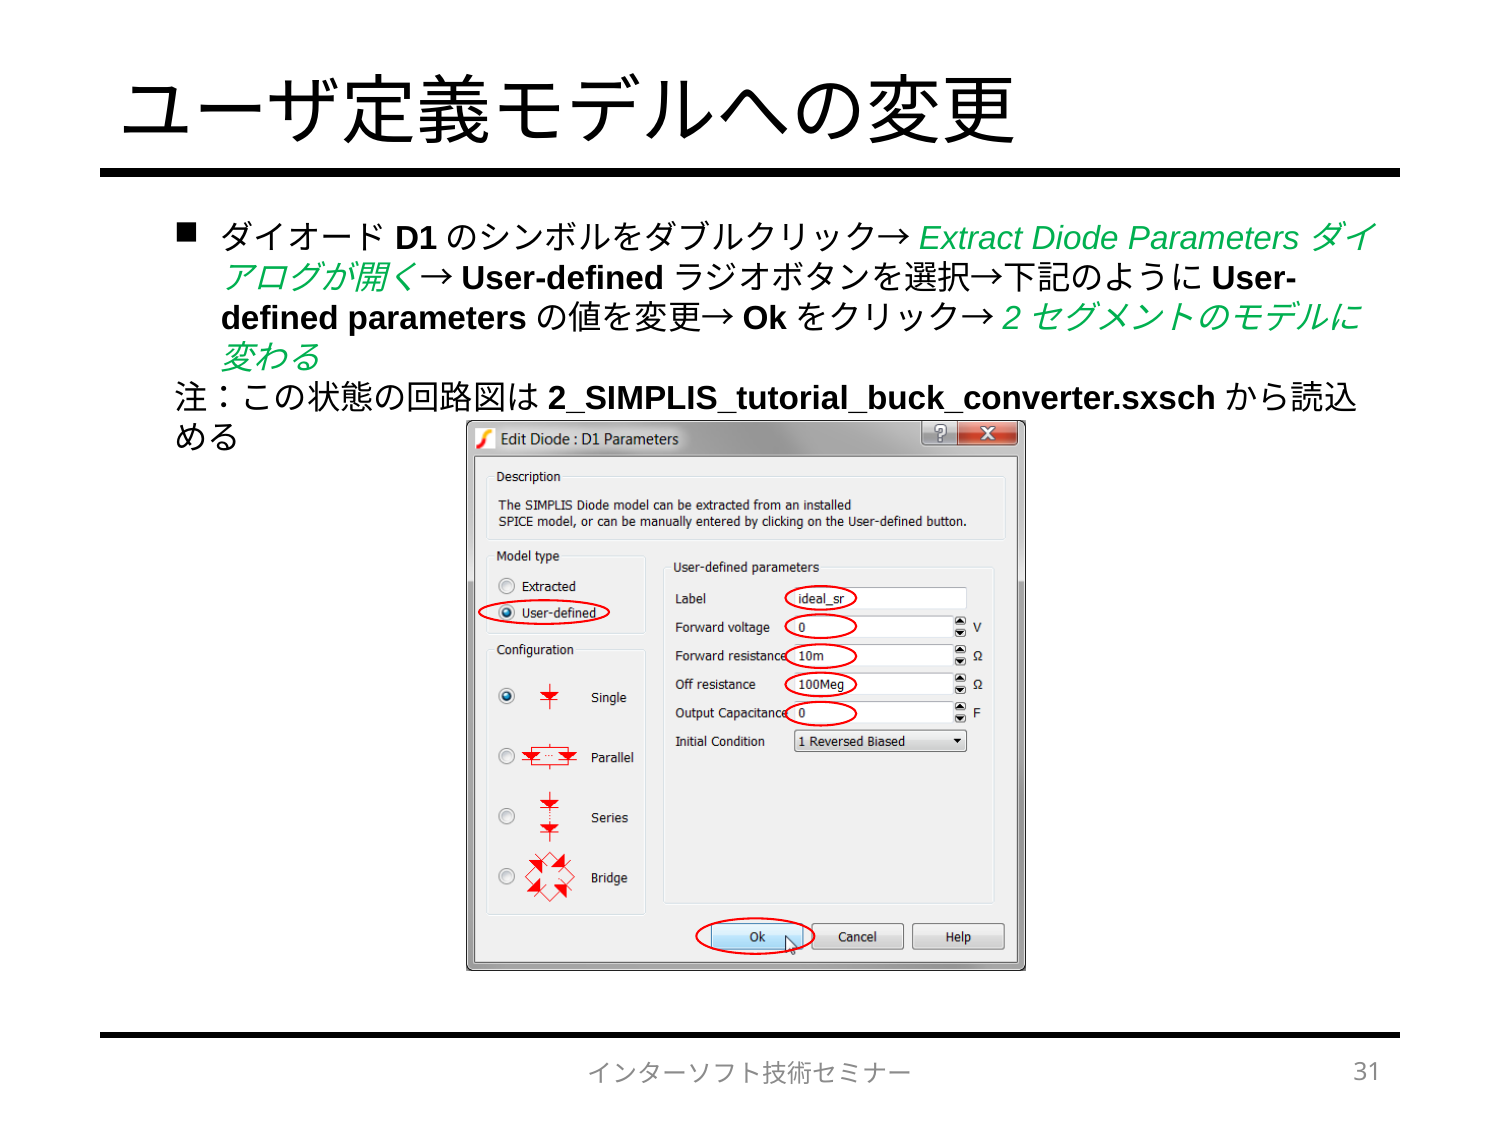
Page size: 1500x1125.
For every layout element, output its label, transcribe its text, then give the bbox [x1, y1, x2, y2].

picture [466, 420, 1026, 971]
text_box ダイオードD1のシンボルをダブルクリック→Extract Diode Parametersダイアログが開く→User-definedラジオボタンを選択→下記のようにUser-defined parametersの値を変更→Okをクリック→2セグメントのモデルに変わる 注：この状態の回路図は2_SIMPLIS_tutorial_buck_converter.sxschから読込める [159, 208, 1397, 464]
footer インターソフト技術セミナー [496, 1042, 1004, 1103]
title ユーザ定義モデルへの変更 [103, 59, 1403, 167]
slide_number 31 [1059, 1042, 1397, 1103]
